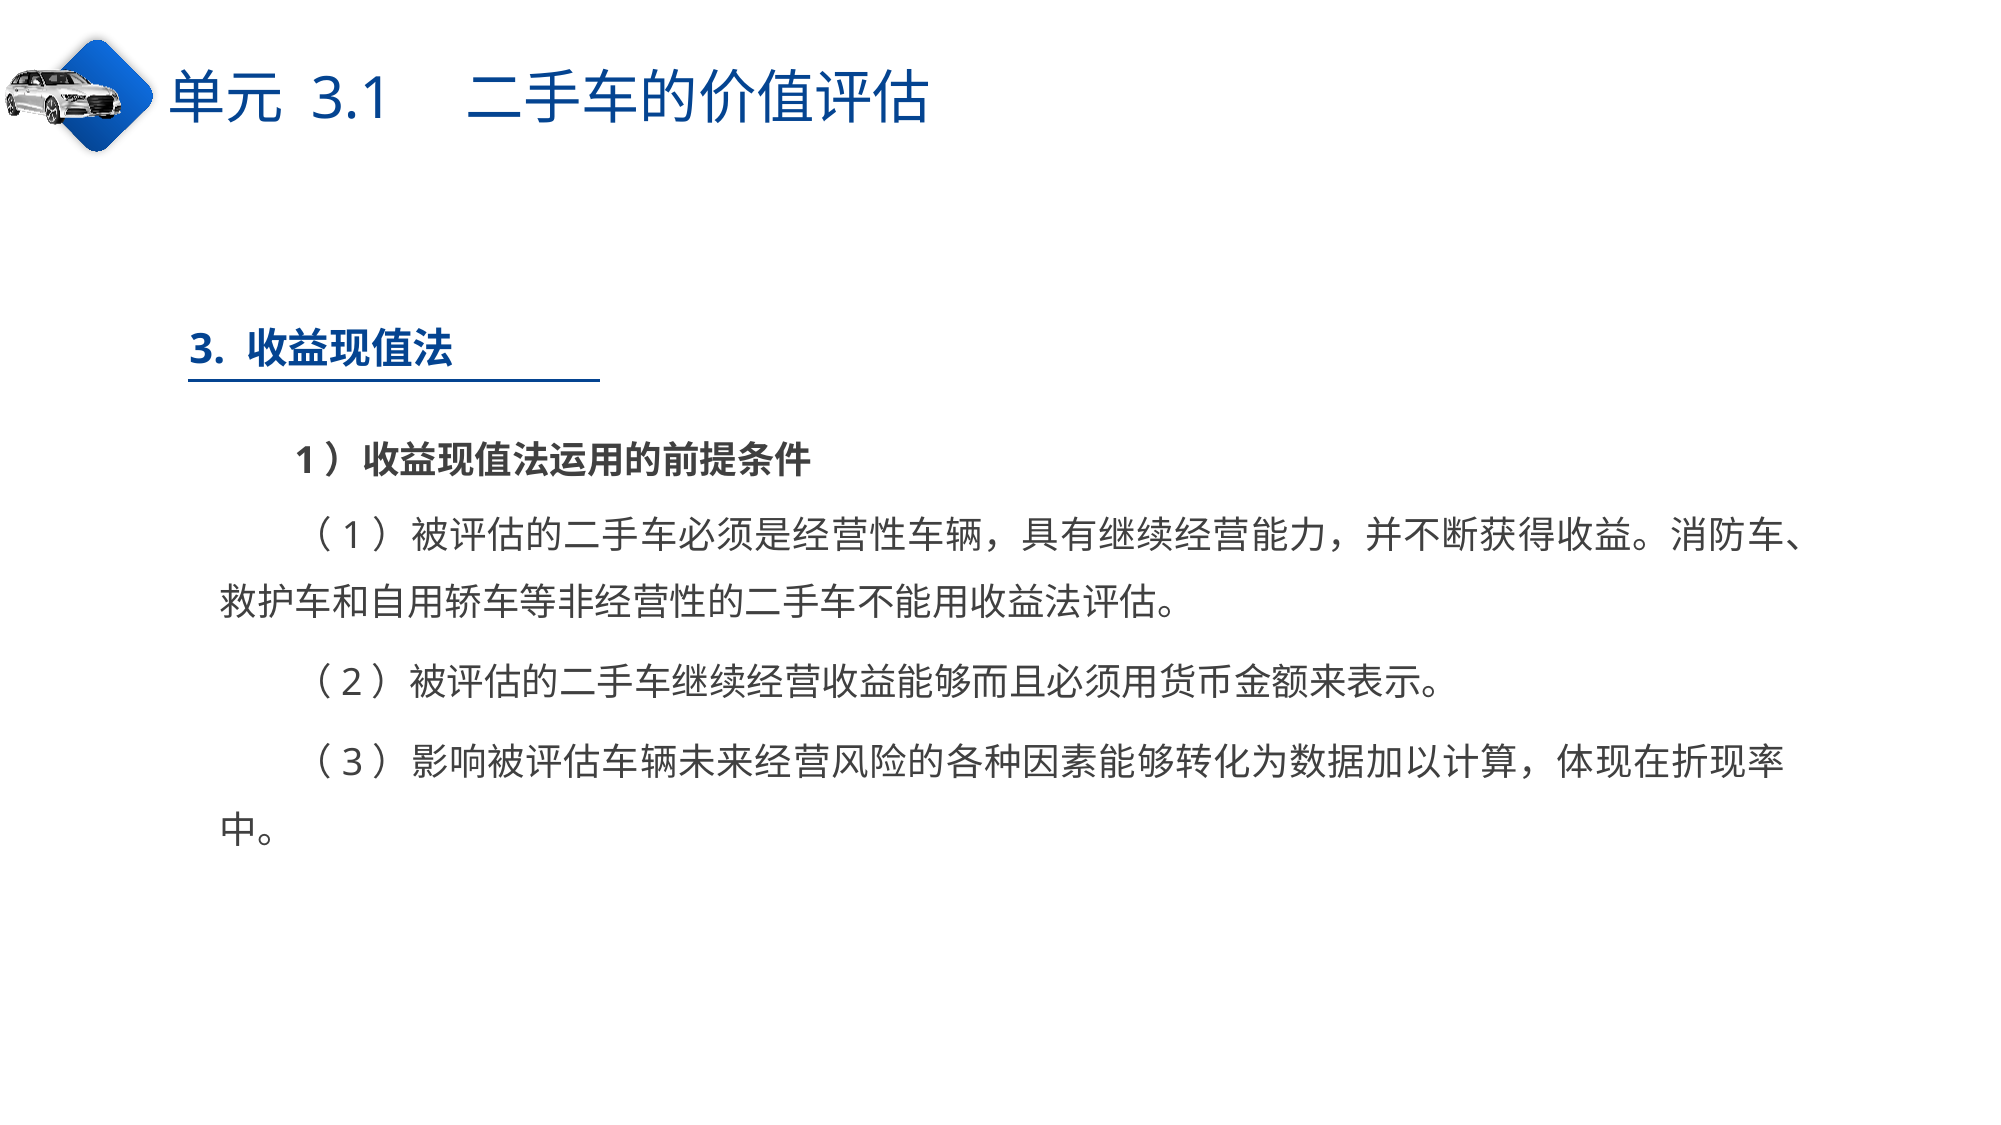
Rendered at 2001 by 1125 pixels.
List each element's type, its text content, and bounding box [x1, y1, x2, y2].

text_box （1）被评估的二手车必须是经营性车辆，具有继续经营能力，并不断获得收益。消防车、救护车和自用轿车等非经营性的二手车不能用收益法评估。 （2）被评估的二手车继续经营收益能够而且必须用货币金额来表示。 （3）影响被评估车辆未来经营风险的各种因素能够转化为数据加以计算，体现在折现率中。 [204, 480, 1800, 858]
picture [0, 31, 125, 157]
text_box 1）收益现值法运用的前提条件 [204, 405, 1000, 488]
text_box 单元 3.1 二手车的价值评估 [152, 52, 946, 138]
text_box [174, 314, 1330, 381]
